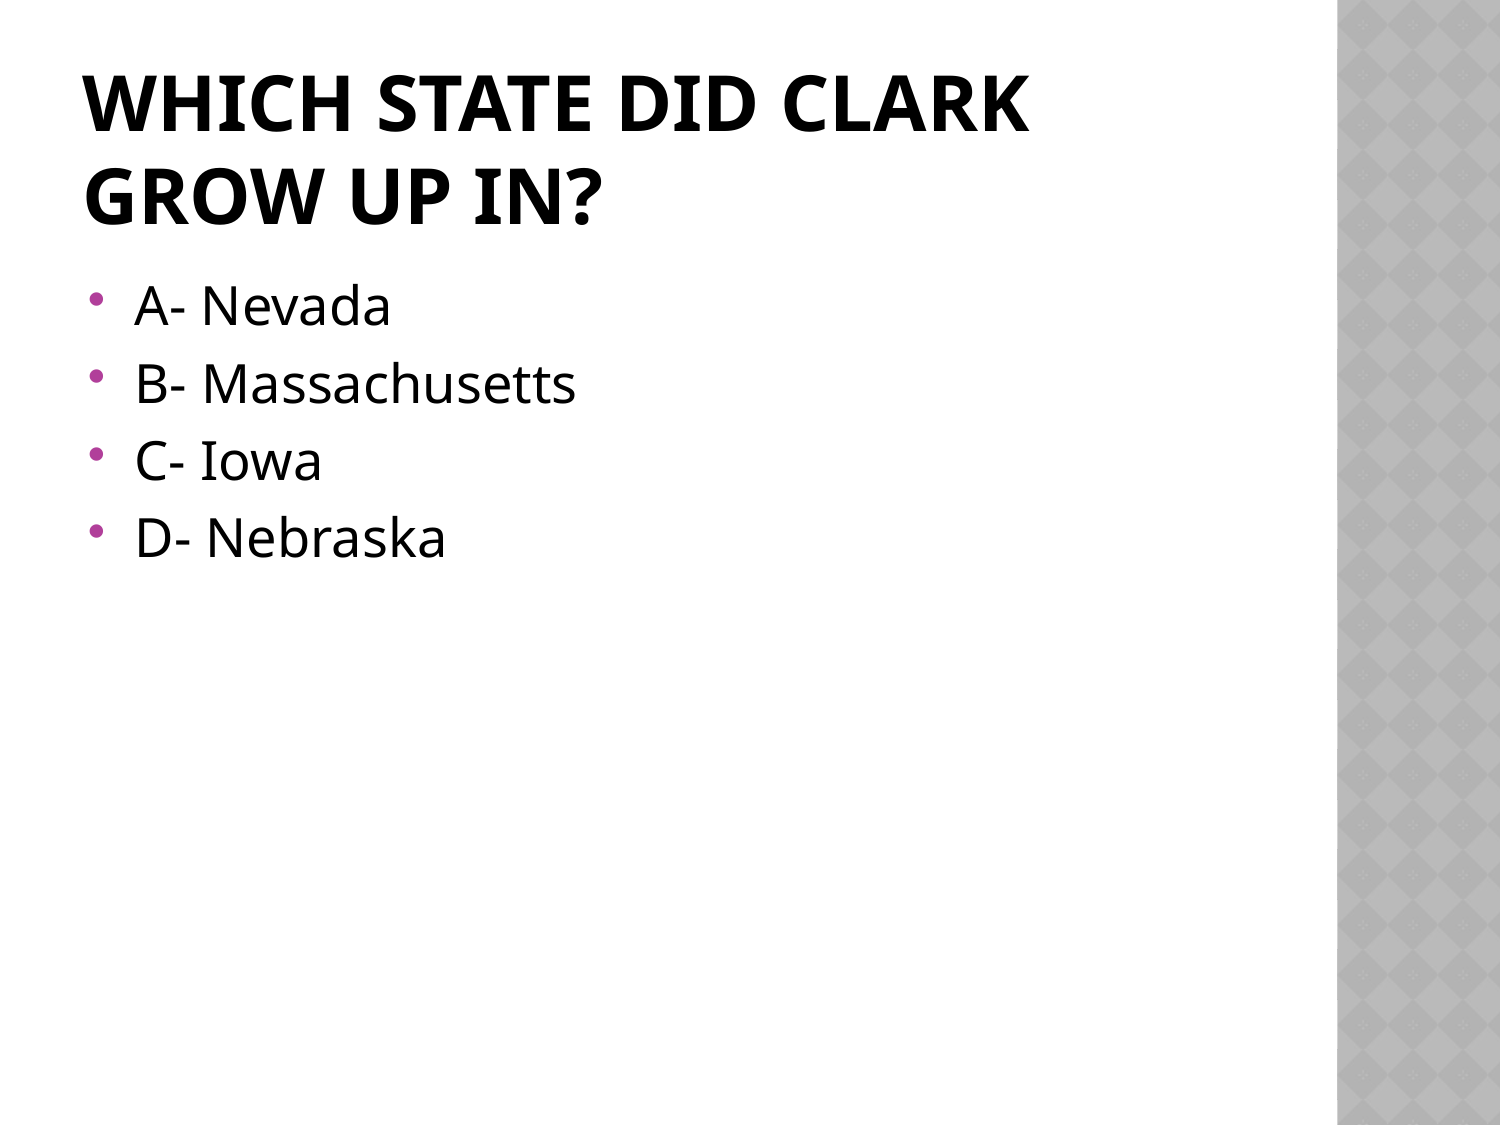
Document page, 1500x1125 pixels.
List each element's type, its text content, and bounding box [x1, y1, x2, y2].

list A- Nevada B- Massachusetts C- Iowa D- Nebraska [75, 264, 1263, 1059]
title Which state did Clark grow up in? [75, 52, 1263, 240]
